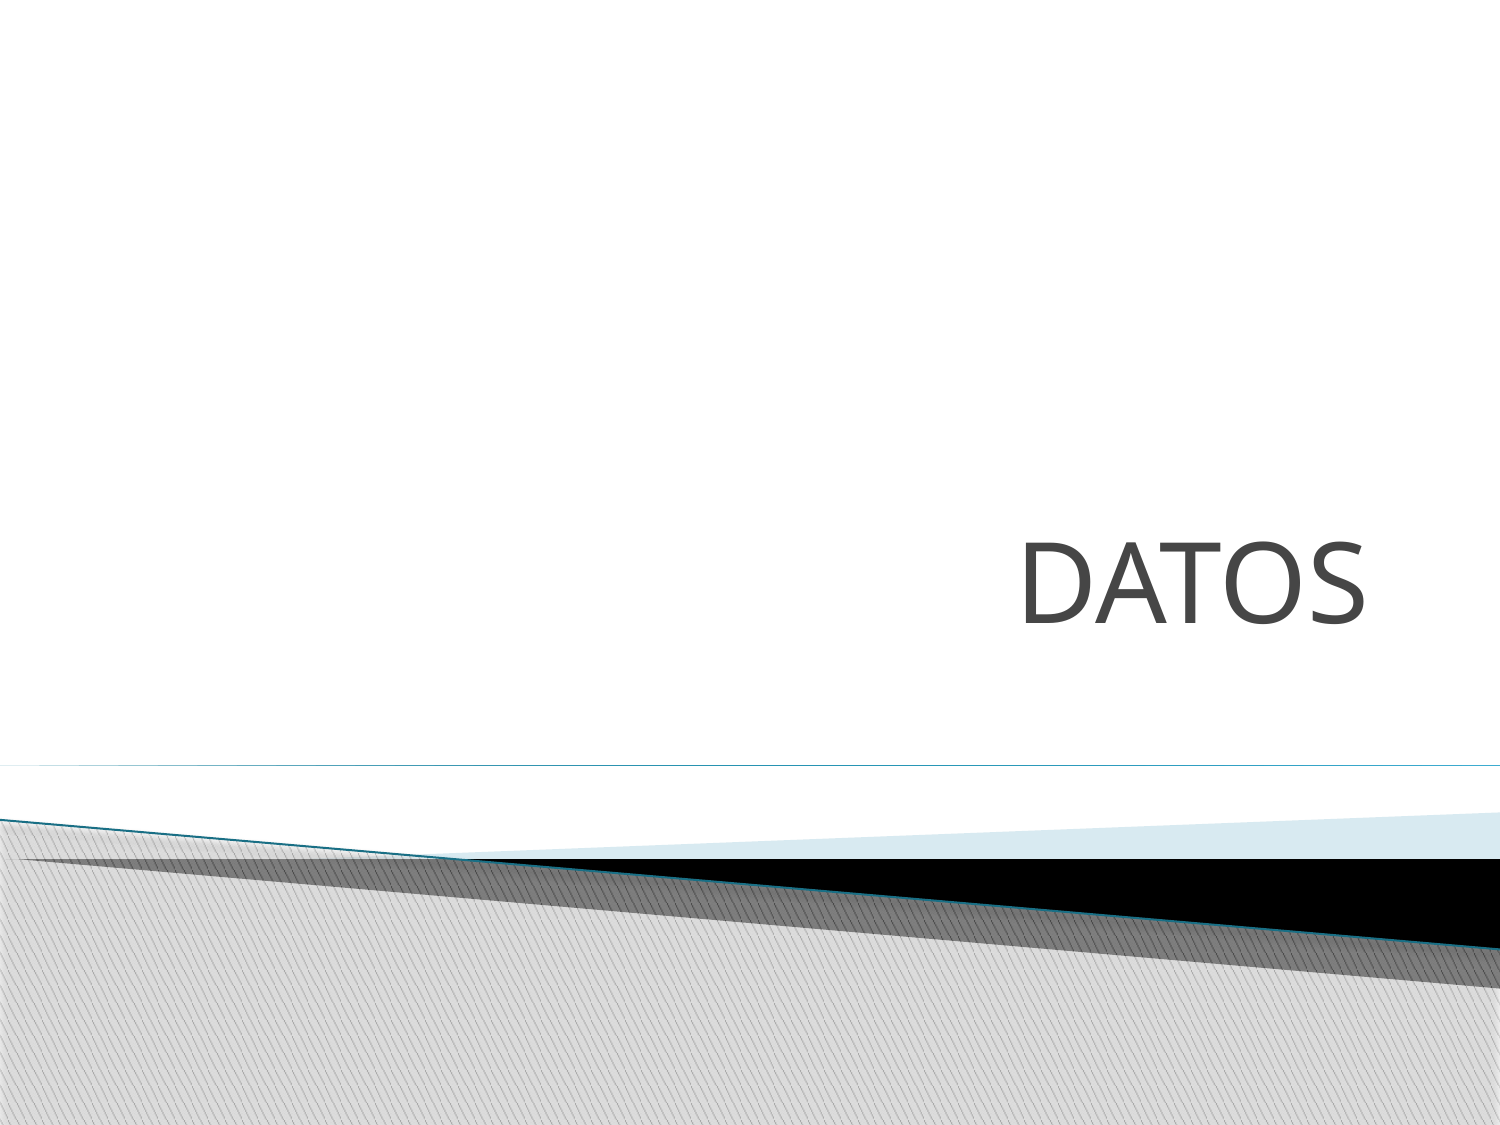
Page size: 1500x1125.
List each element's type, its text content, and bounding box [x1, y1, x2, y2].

subtitle DATOS [112, 503, 1388, 701]
picture [5, 859, 1500, 989]
